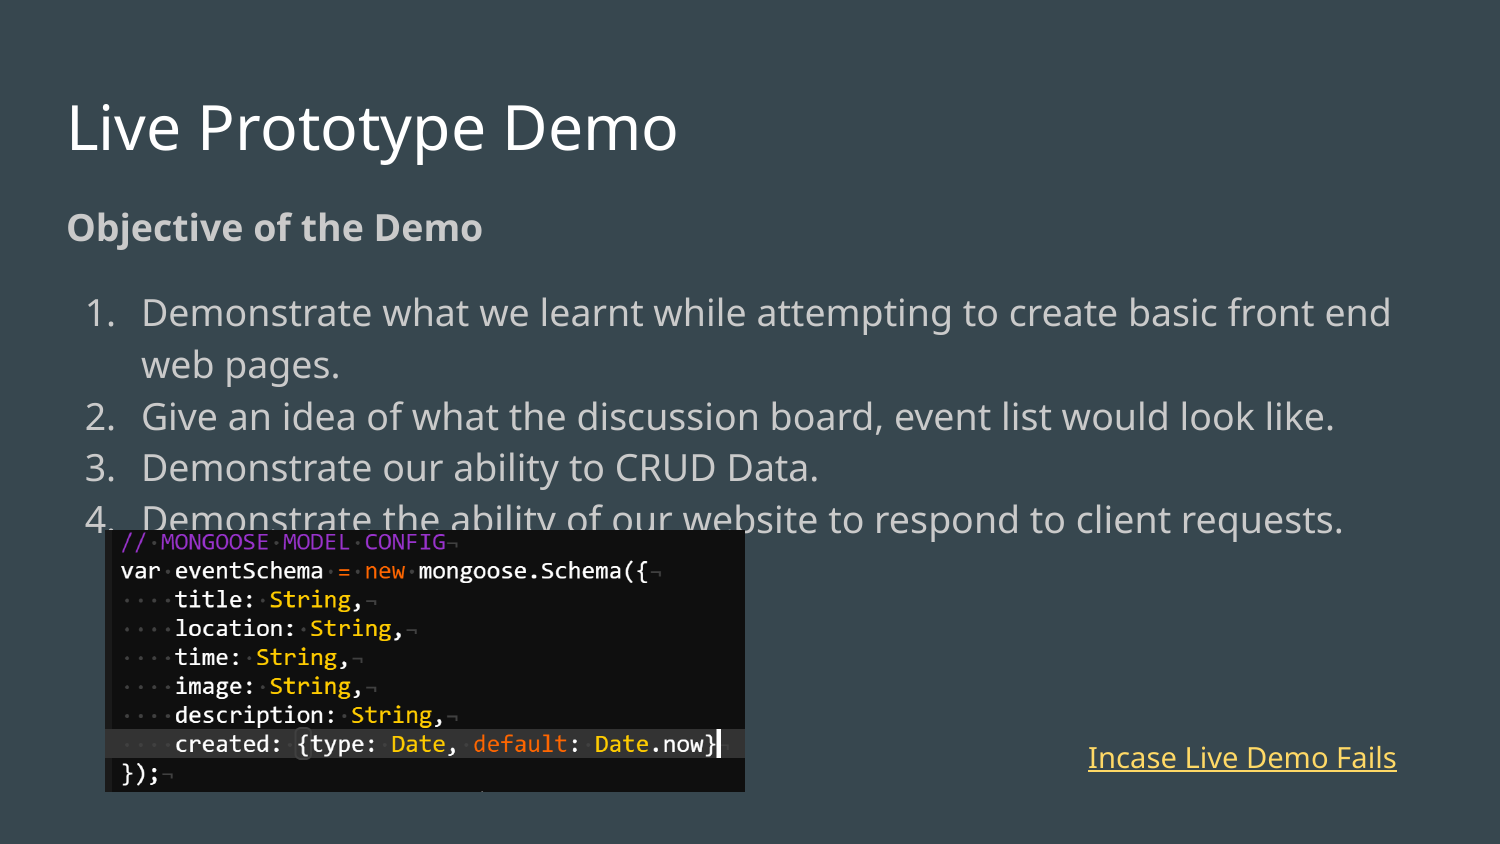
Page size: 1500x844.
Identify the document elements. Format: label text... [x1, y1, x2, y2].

list Objective of the Demo Demonstrate what we learnt while attempting to create basic front end web pages. Give an idea of what the discussion board, event list would look like. Demonstrate our ability to CRUD Data. Demonstrate the ability of our website to respond to client requests. [51, 182, 1449, 743]
text_box Incase Live Demo Fails [1073, 723, 1427, 803]
title Live Prototype Demo [51, 72, 1449, 167]
picture [105, 530, 745, 792]
